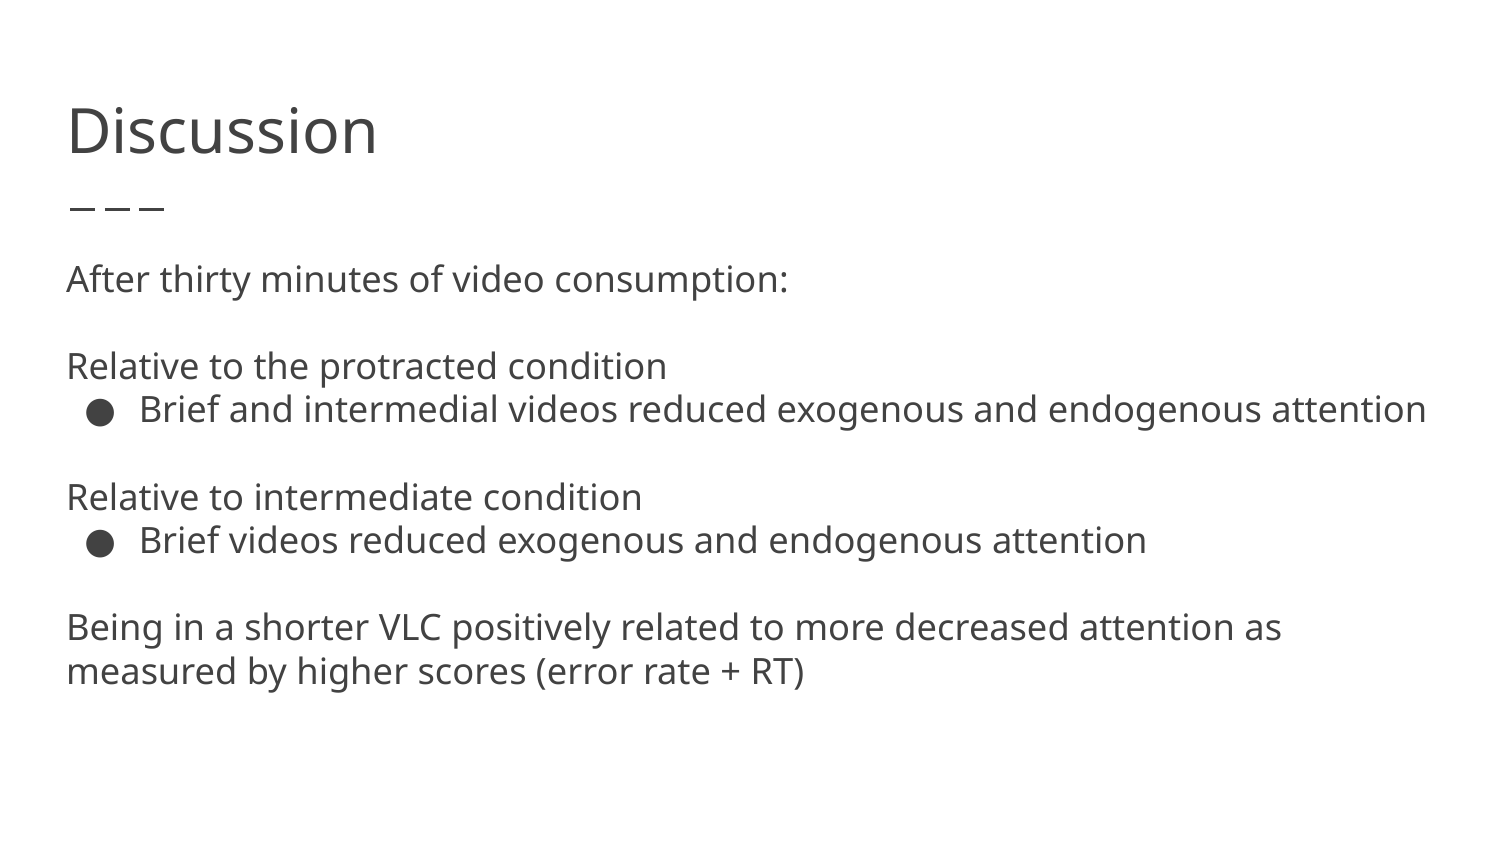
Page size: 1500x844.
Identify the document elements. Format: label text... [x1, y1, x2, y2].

list After thirty minutes of video consumption: Relative to the protracted condition Brief and intermedial videos reduced exogenous and endogenous attention Relative to intermediate condition Brief videos reduced exogenous and endogenous attention Being in a shorter VLC positively related to more decreased attention as measured by higher scores (error rate + RT) [51, 240, 1449, 750]
title Discussion [51, 61, 1449, 182]
